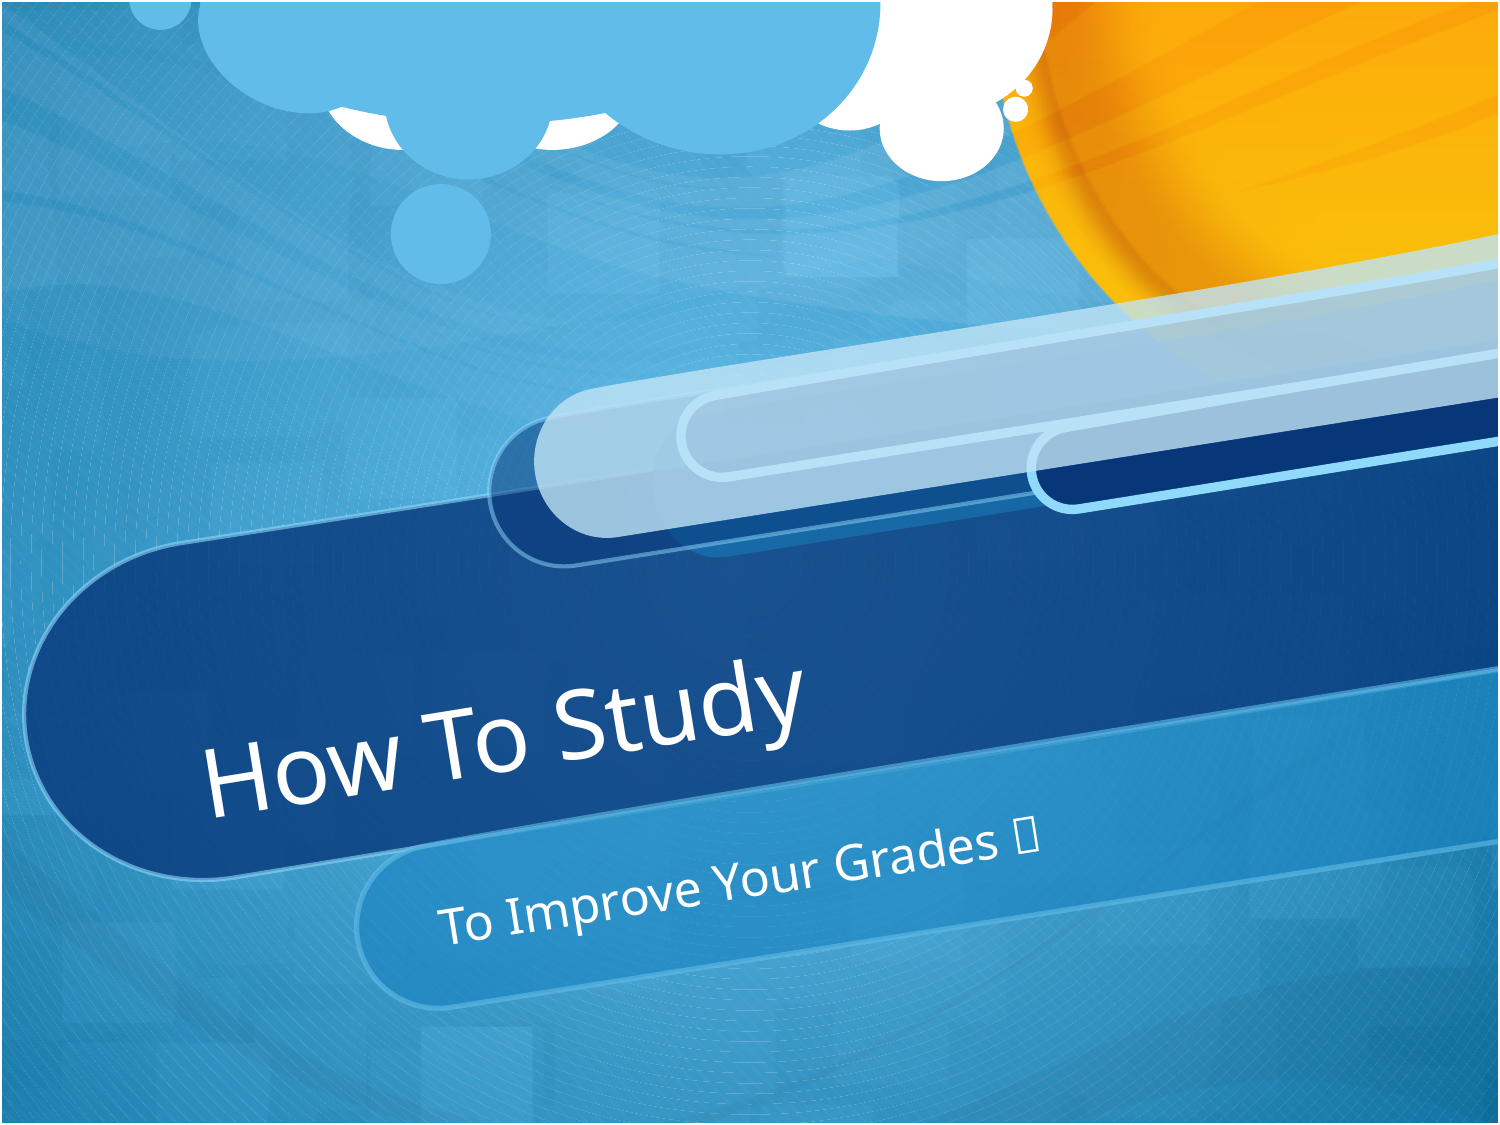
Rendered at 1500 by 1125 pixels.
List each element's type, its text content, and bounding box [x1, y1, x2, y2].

title How To Study [154, 387, 1420, 849]
subtitle To Improve Your Grades  [413, 690, 1474, 1003]
picture [360, 673, 1498, 1005]
picture [2, 2, 1498, 1123]
